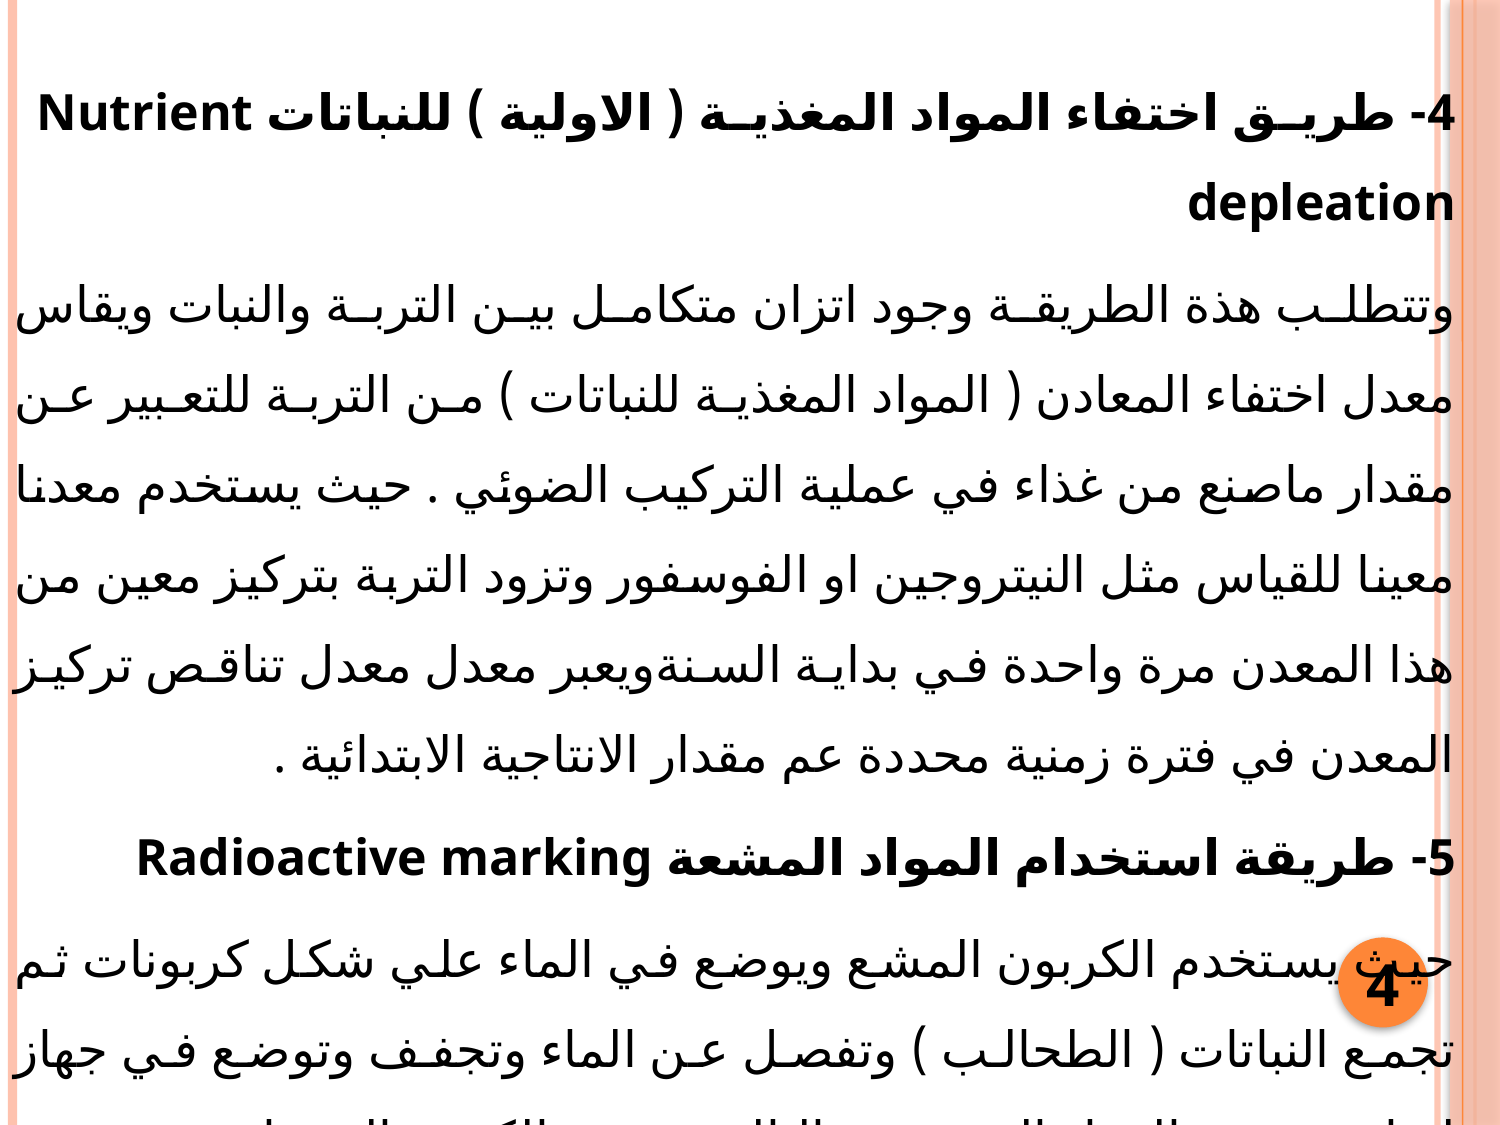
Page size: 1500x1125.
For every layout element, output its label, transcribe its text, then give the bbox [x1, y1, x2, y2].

list 4- طريق اختفاء المواد المغذية ( الاولية ) للنباتات Nutrient depleation وتتطلب هذة الطريقة وجود اتزان متكامل بين التربة والنبات ويقاس معدل اختفاء المعادن ( المواد المغذية للنباتات ) من التربة للتعبير عن مقدار ماصنع من غذاء في عملية التركيب الضوئي . حيث يستخدم معدنا معينا للقياس مثل النيتروجين او الفوسفور وتزود التربة بتركيز معين من هذا المعدن مرة واحدة في بداية السنةويعبر معدل معدل تناقص تركيز المعدن في فترة زمنية محددة عم مقدار الانتاجية الابتدائية . 5- طريقة استخدام المواد المشعة Radioactive marking حيث يستخدم الكربون المشع ويوضع في الماء علي شكل كربونات ثم تجمع النباتات ( الطحالب ) وتفصل عن الماء وتجفف وتوضع في جهاز لقياس نسبة المواد المشعة وبالتالي تعرف الكمية التي اخترنت في انسجة هذة النباتات أثناء عملية التركيب الضوئي . [0, 42, 1471, 1094]
slide_number 4 [1333, 940, 1434, 1027]
